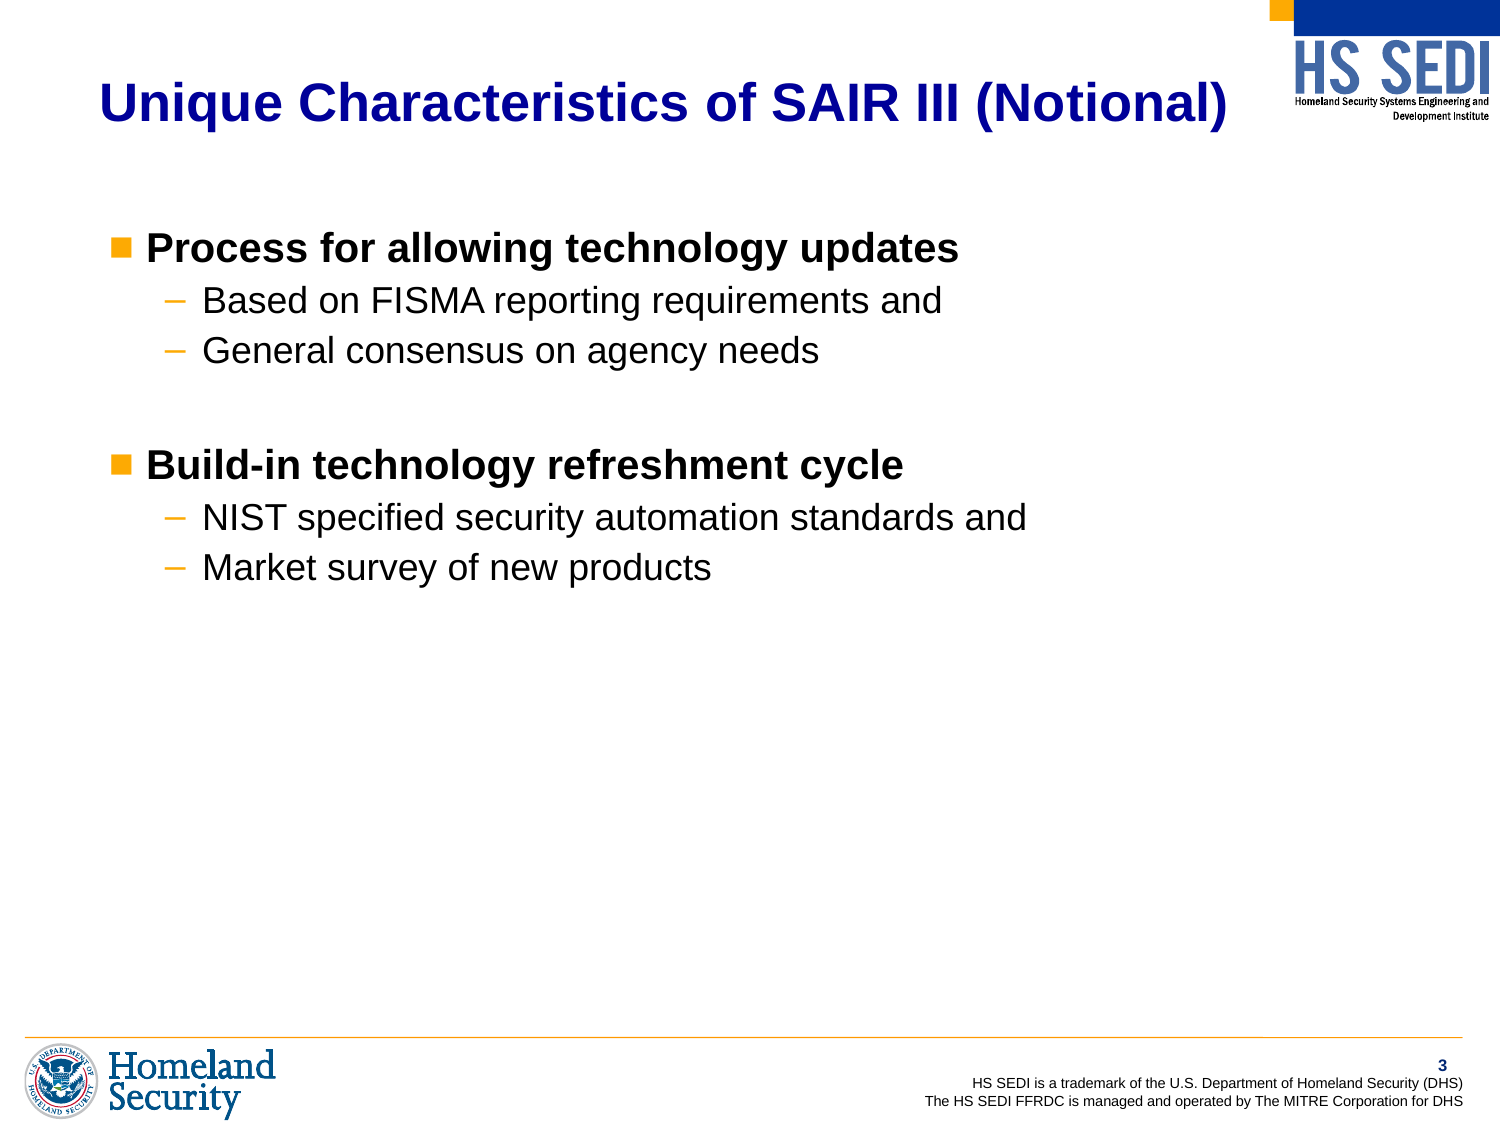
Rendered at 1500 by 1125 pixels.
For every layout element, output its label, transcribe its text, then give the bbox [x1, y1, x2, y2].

title Unique Characteristics of SAIR III (Notional) [84, 62, 1260, 151]
slide_number 2 [1374, 1049, 1463, 1076]
list Process for allowing technology updates Based on FISMA reporting requirements and General consensus on agency needs Build-in technology refreshment cycle NIST specified security automation standards and Market survey of new products [93, 221, 1357, 1004]
